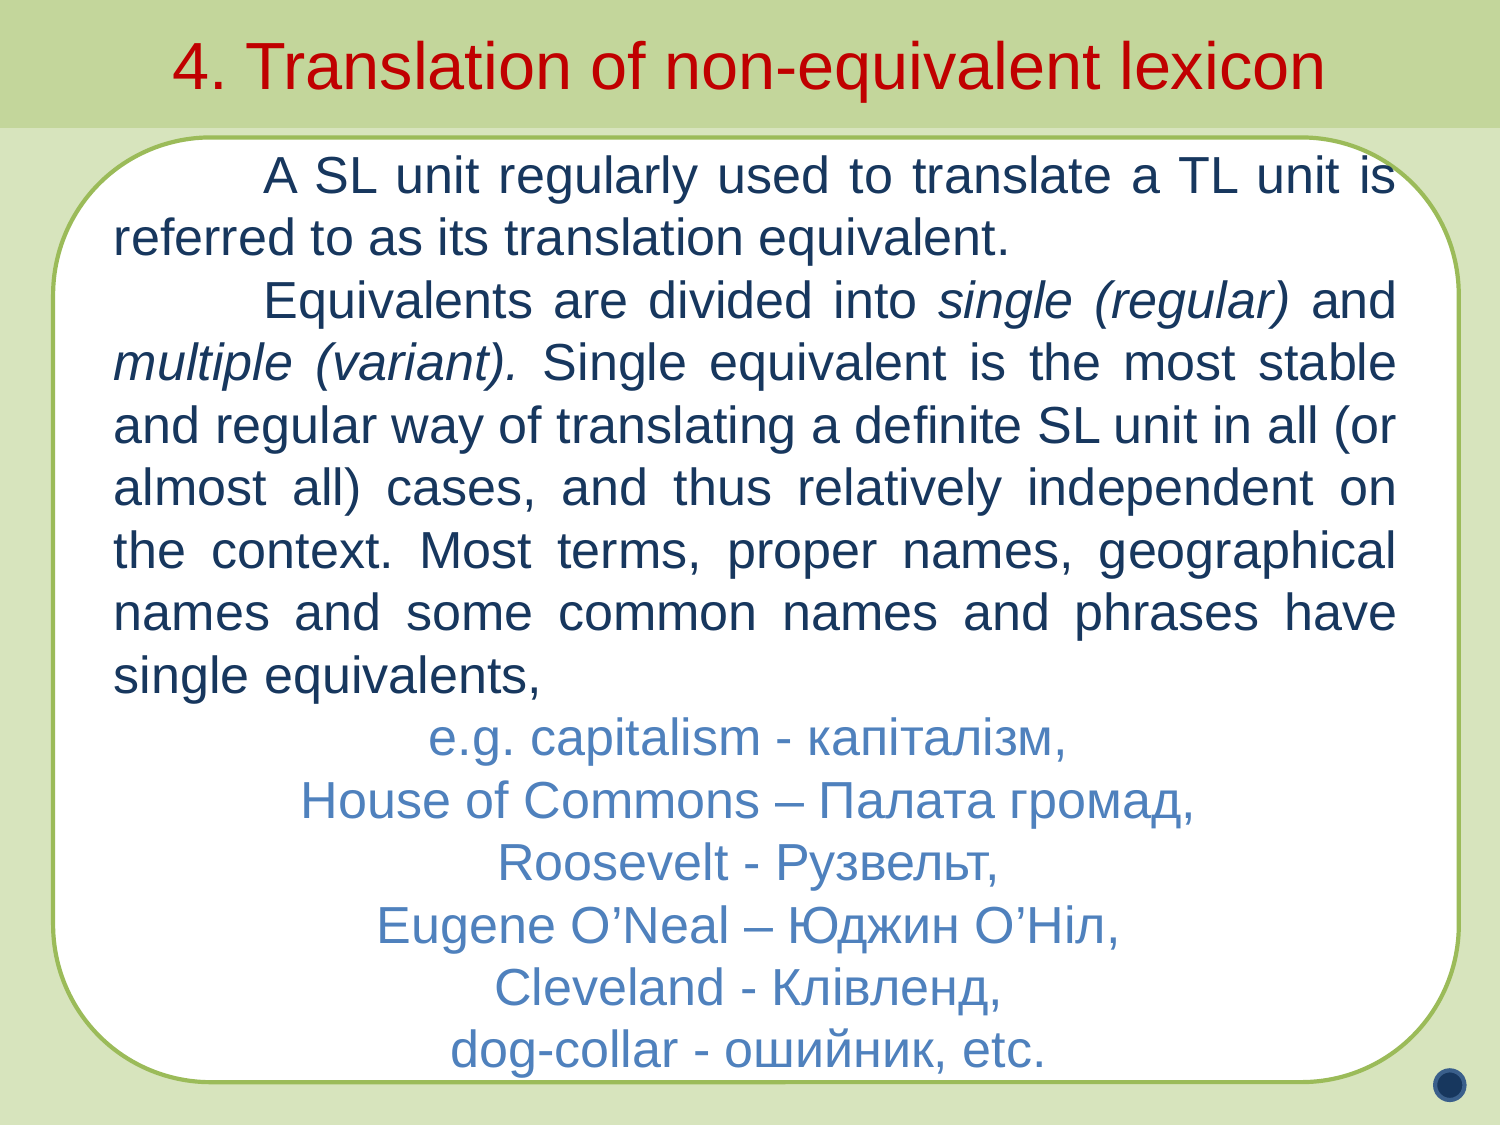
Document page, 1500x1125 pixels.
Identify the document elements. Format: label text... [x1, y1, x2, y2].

text_box [1433, 1068, 1467, 1103]
text_box 4. Translation of non-equivalent lexicon [0, 0, 1500, 128]
text_box A SL unit regularly used to translate a TL unit is referred to as its translation equivalent. Equivalents are divided into single (regular) and multiple (variant). Single equivalent is the most stable and regular way of translating a definite SL unit in all (or almost all) cases, and thus relatively independent on the context. Most terms, proper names, geographical names and some common names and phrases have single equivalents, e.g. capitalism - капіталізм, House of Commons – Палата громад, Roosevelt - Рузвельт, Eugene O’Neal – Юджин О’Ніл, Cleveland - Клівленд, dog-collar - ошийник, etc. [50, 135, 1461, 1085]
